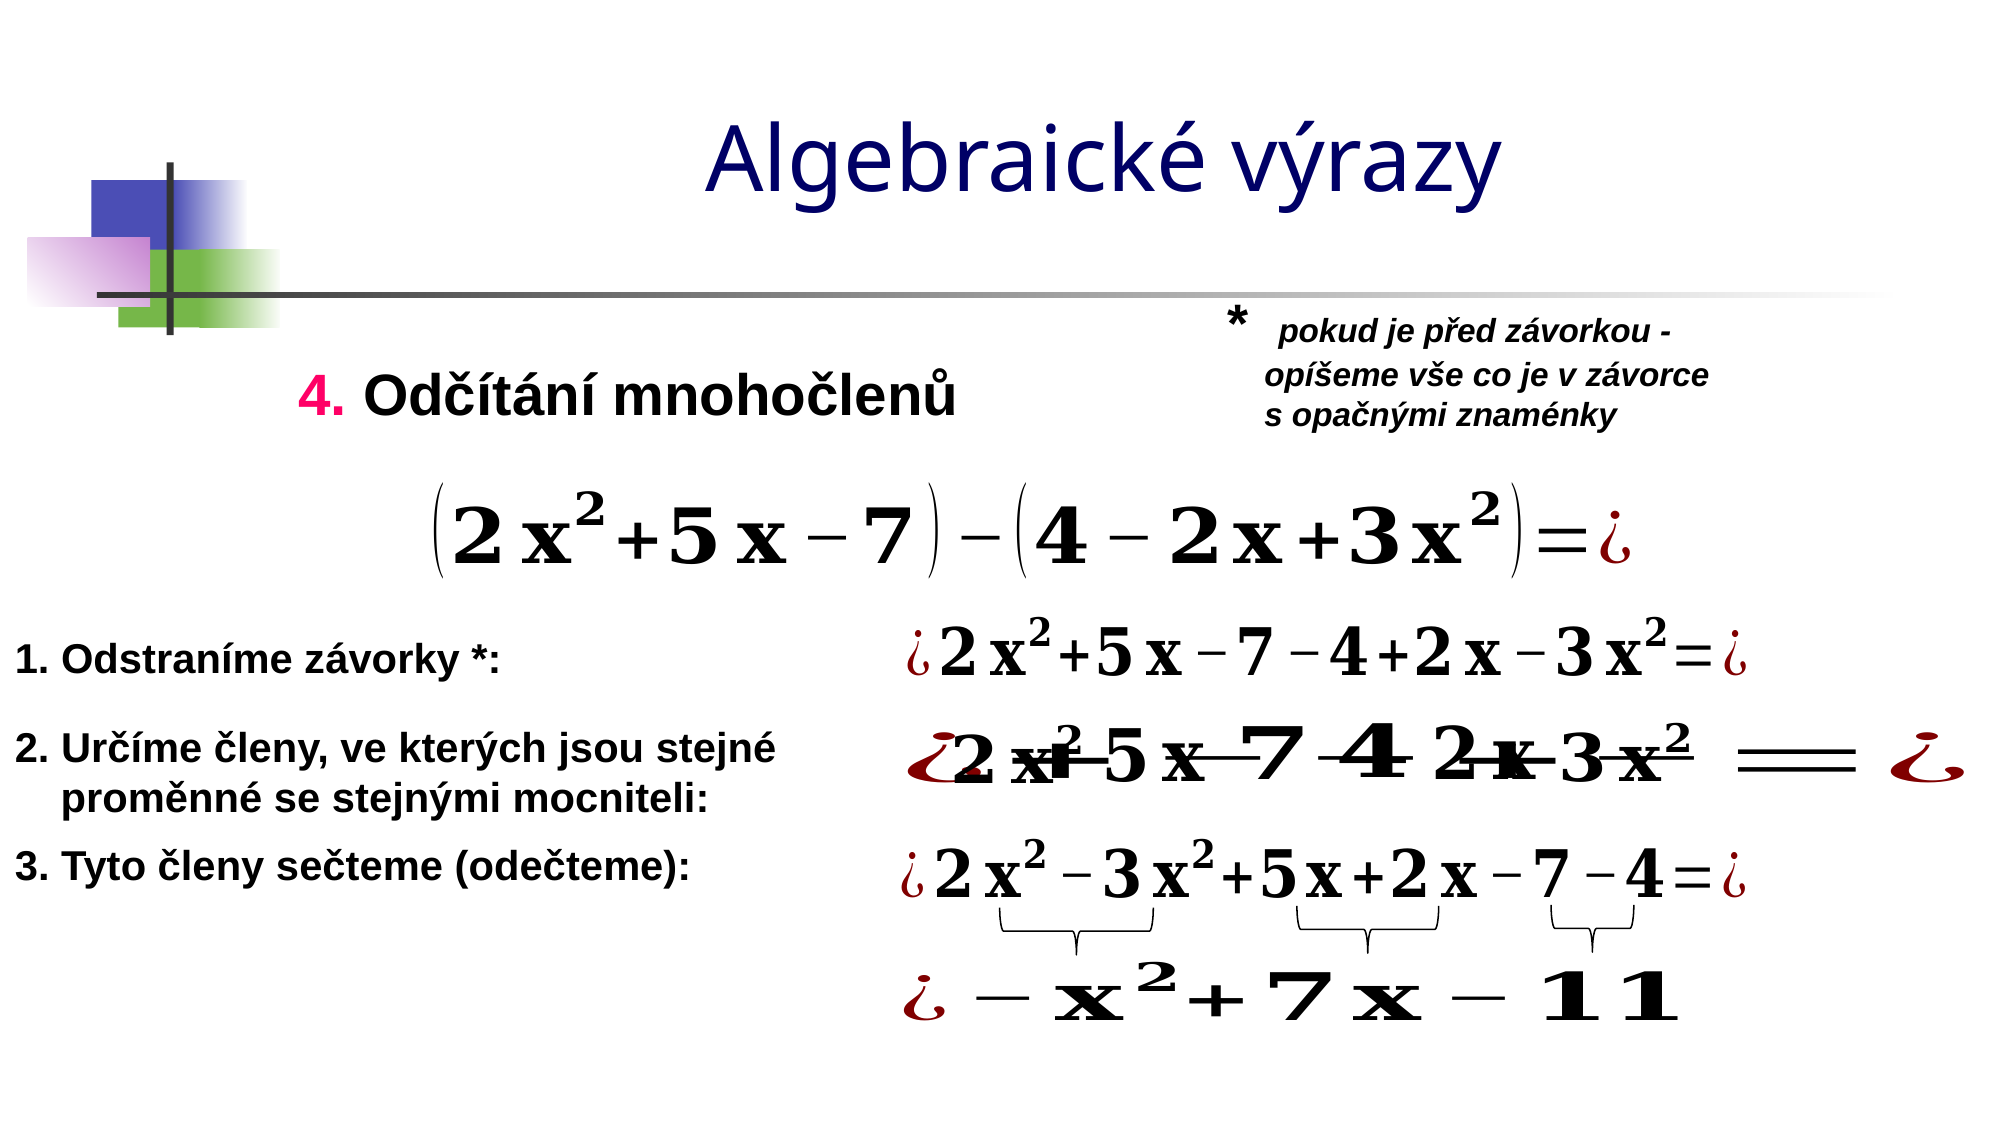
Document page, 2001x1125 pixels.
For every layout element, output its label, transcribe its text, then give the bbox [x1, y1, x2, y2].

text_box [1551, 904, 1634, 953]
text_box * pokud je před závorkou - opíšeme vše co je v závorce s opačnými znaménky [1212, 281, 1762, 441]
text_box 2. Určíme členy, ve kterých jsou stejné proměnné se stejnými mocniteli: [0, 713, 989, 829]
text_box [999, 907, 1154, 955]
title Algebraické výrazy [251, 34, 1957, 276]
text_box 1. Odstraníme závorky *: [0, 624, 764, 690]
text_box 4. Odčítání mnohočlenů [283, 349, 974, 435]
text_box 3. Tyto členy sečteme (odečteme): [0, 831, 908, 897]
text_box [1296, 905, 1439, 954]
